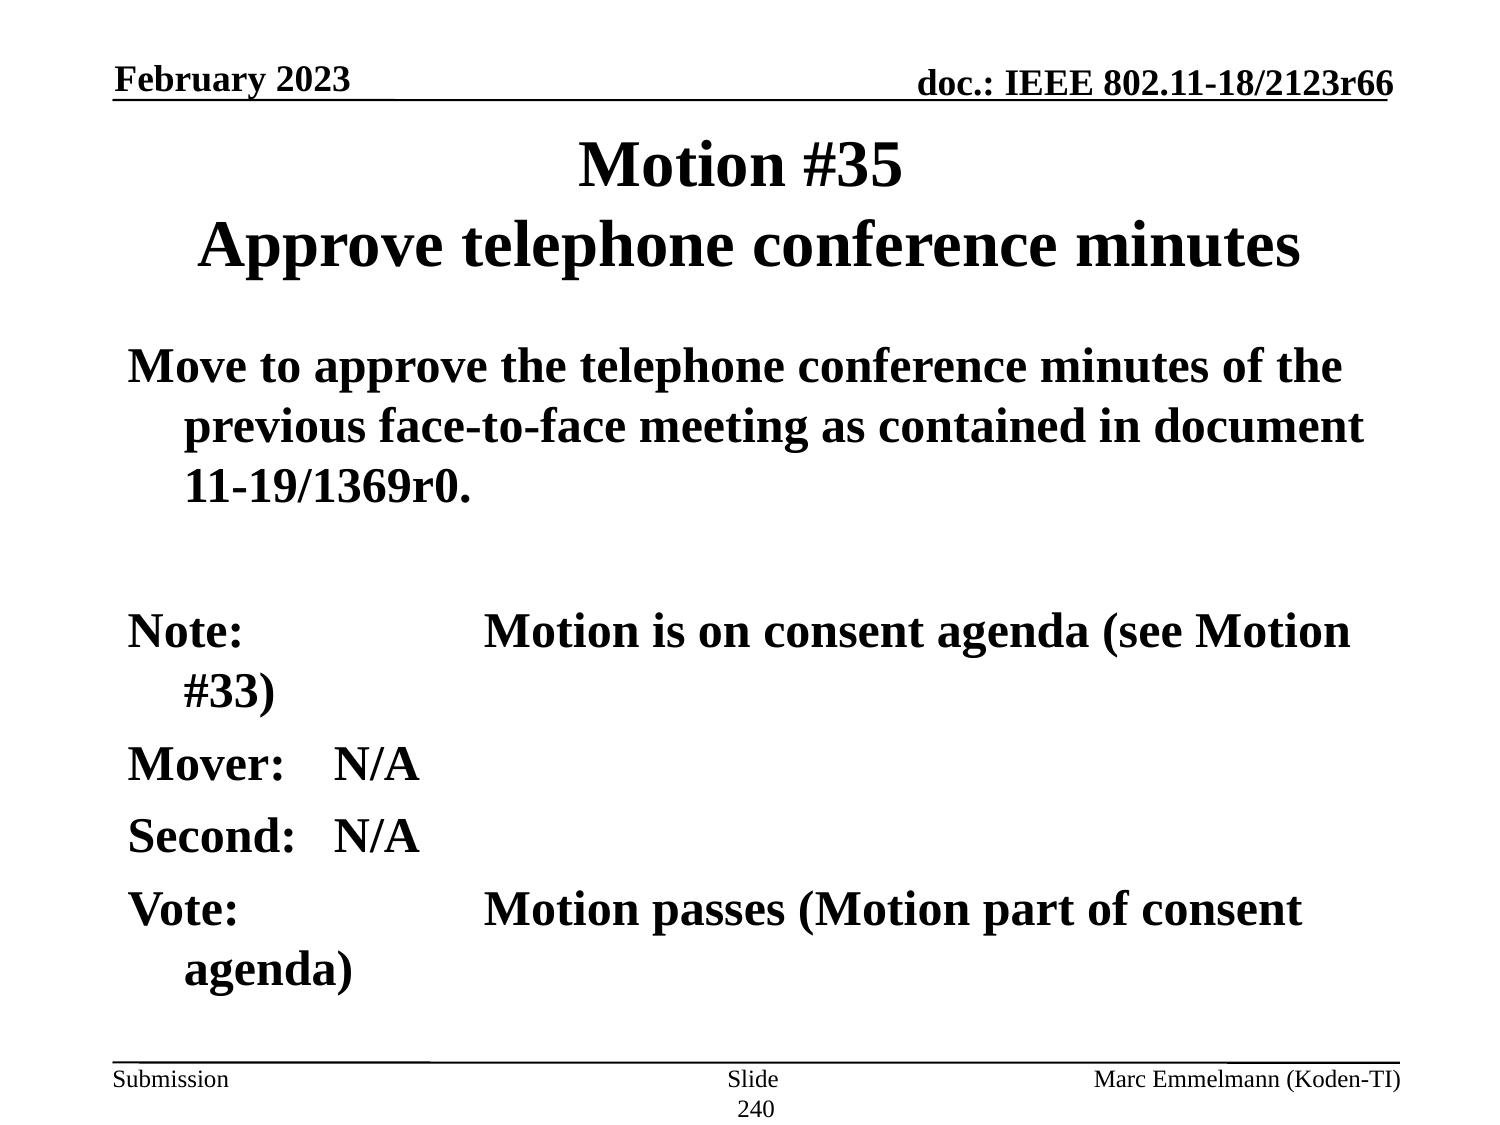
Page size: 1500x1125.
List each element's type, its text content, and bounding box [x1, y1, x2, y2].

footer Marc Emmelmann (Koden-TI) [878, 1061, 1402, 1093]
slide_number Slide 240 [712, 1061, 800, 1123]
title Motion #35 Approve telephone conference minutes [112, 112, 1388, 288]
list Move to approve the telephone conference minutes of the previous face-to-face meeting as contained in document 11-19/1369r0. Note: Motion is on consent agenda (see Motion #33) Mover: N/A Second: N/A Vote: Motion passes (Motion part of consent agenda) [112, 324, 1388, 1000]
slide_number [114, 54, 423, 100]
